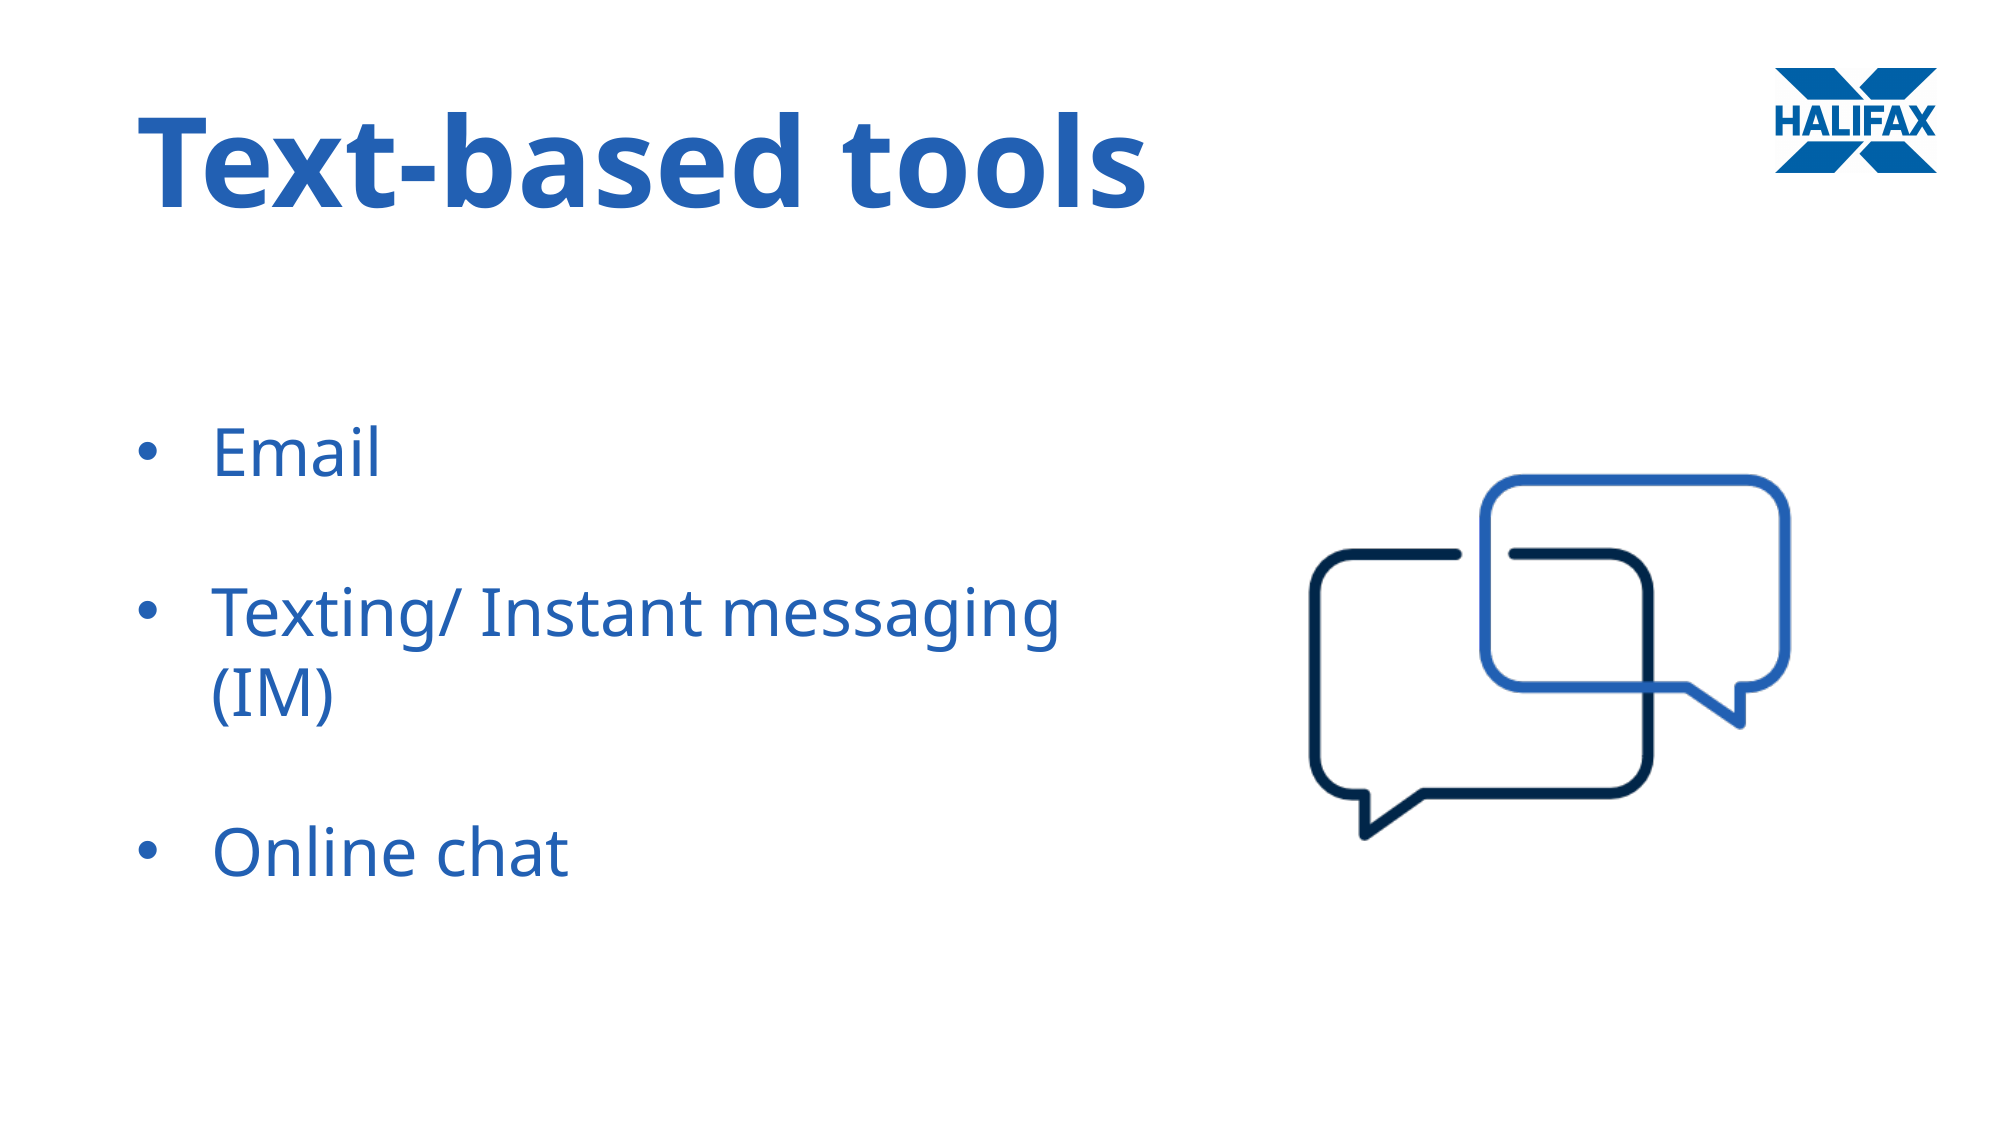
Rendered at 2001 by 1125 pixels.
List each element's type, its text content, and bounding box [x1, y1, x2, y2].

picture [1236, 327, 1879, 972]
list Email Texting/ Instant messaging (IM) Online chat [121, 328, 1170, 972]
picture [1775, 68, 1937, 173]
list Text-based tools [121, 75, 1579, 221]
